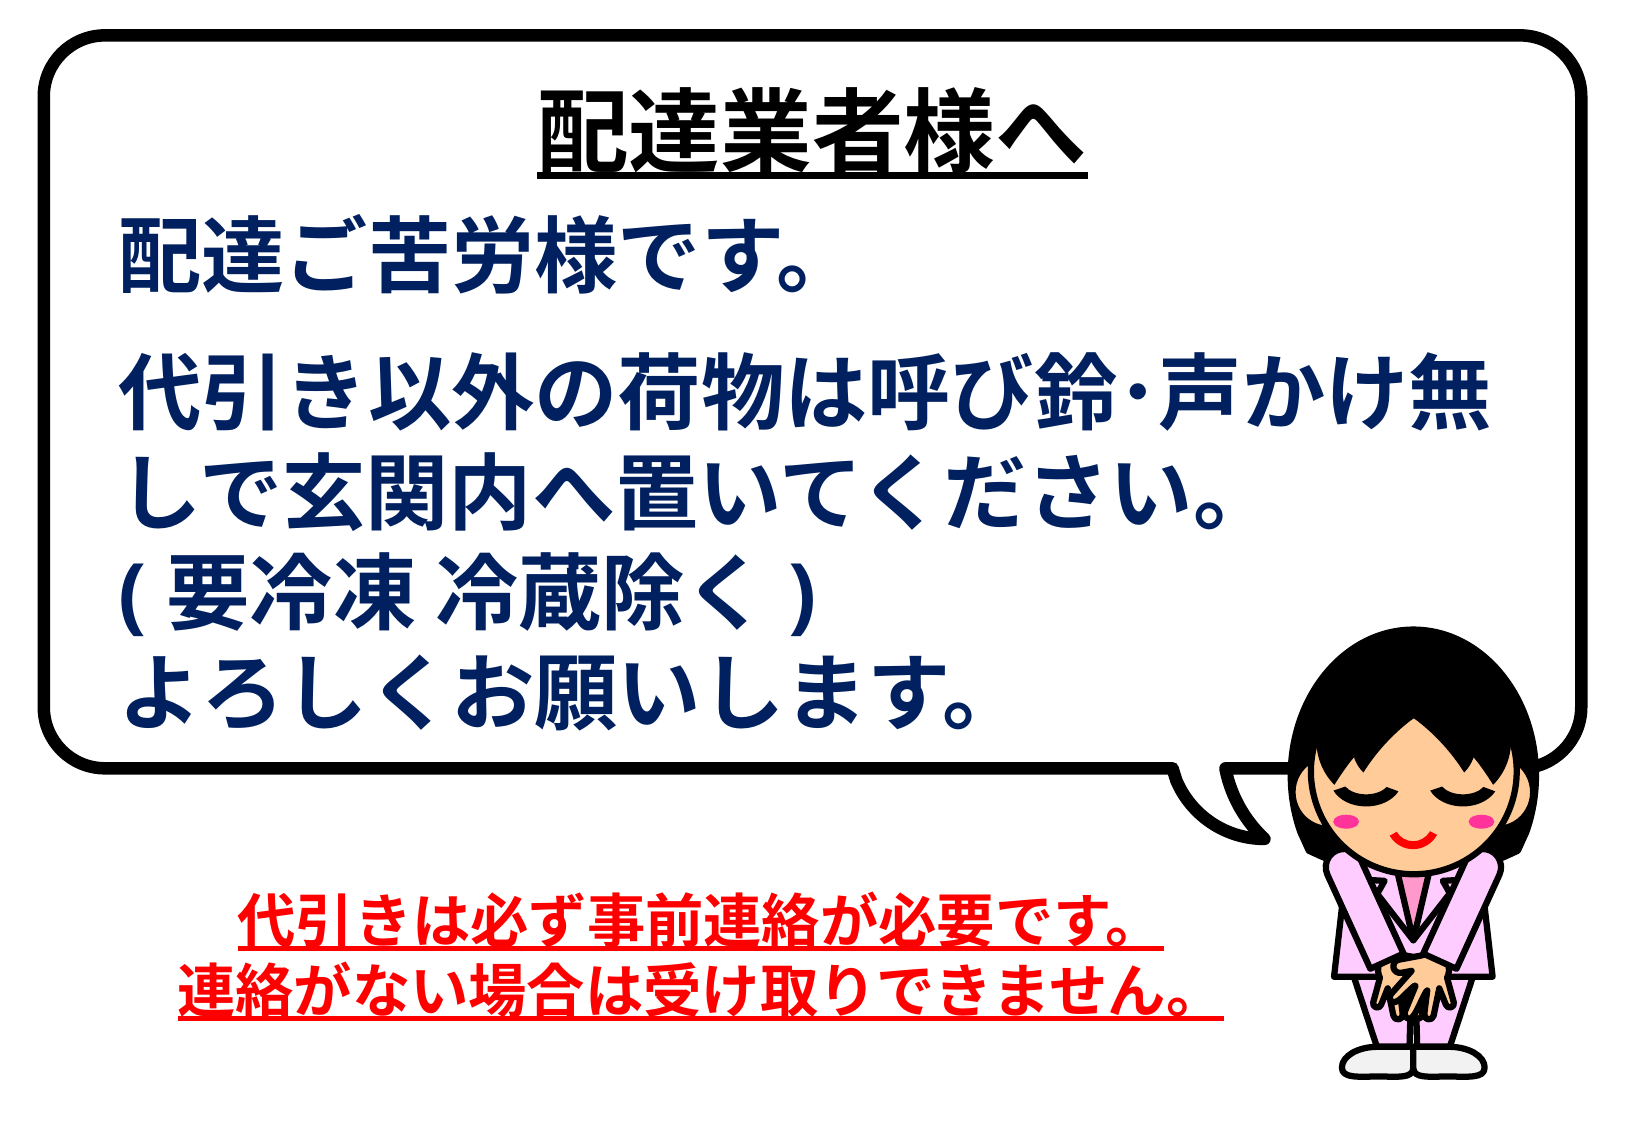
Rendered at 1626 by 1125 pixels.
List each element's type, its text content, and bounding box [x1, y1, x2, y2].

text_box [41, 33, 1584, 842]
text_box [1290, 629, 1537, 1077]
text_box 配達ご苦労様です。 代引き以外の荷物は呼び鈴･声かけ無しで玄関内へ置いてください。 (要冷凍 冷蔵除く) よろしくお願いします。 [103, 195, 1522, 748]
text_box 配達業者様へ [151, 66, 1474, 191]
text_box 代引きは必ず事前連絡が必要です。 連絡がない場合は受け取りできません。 [39, 876, 1285, 1032]
